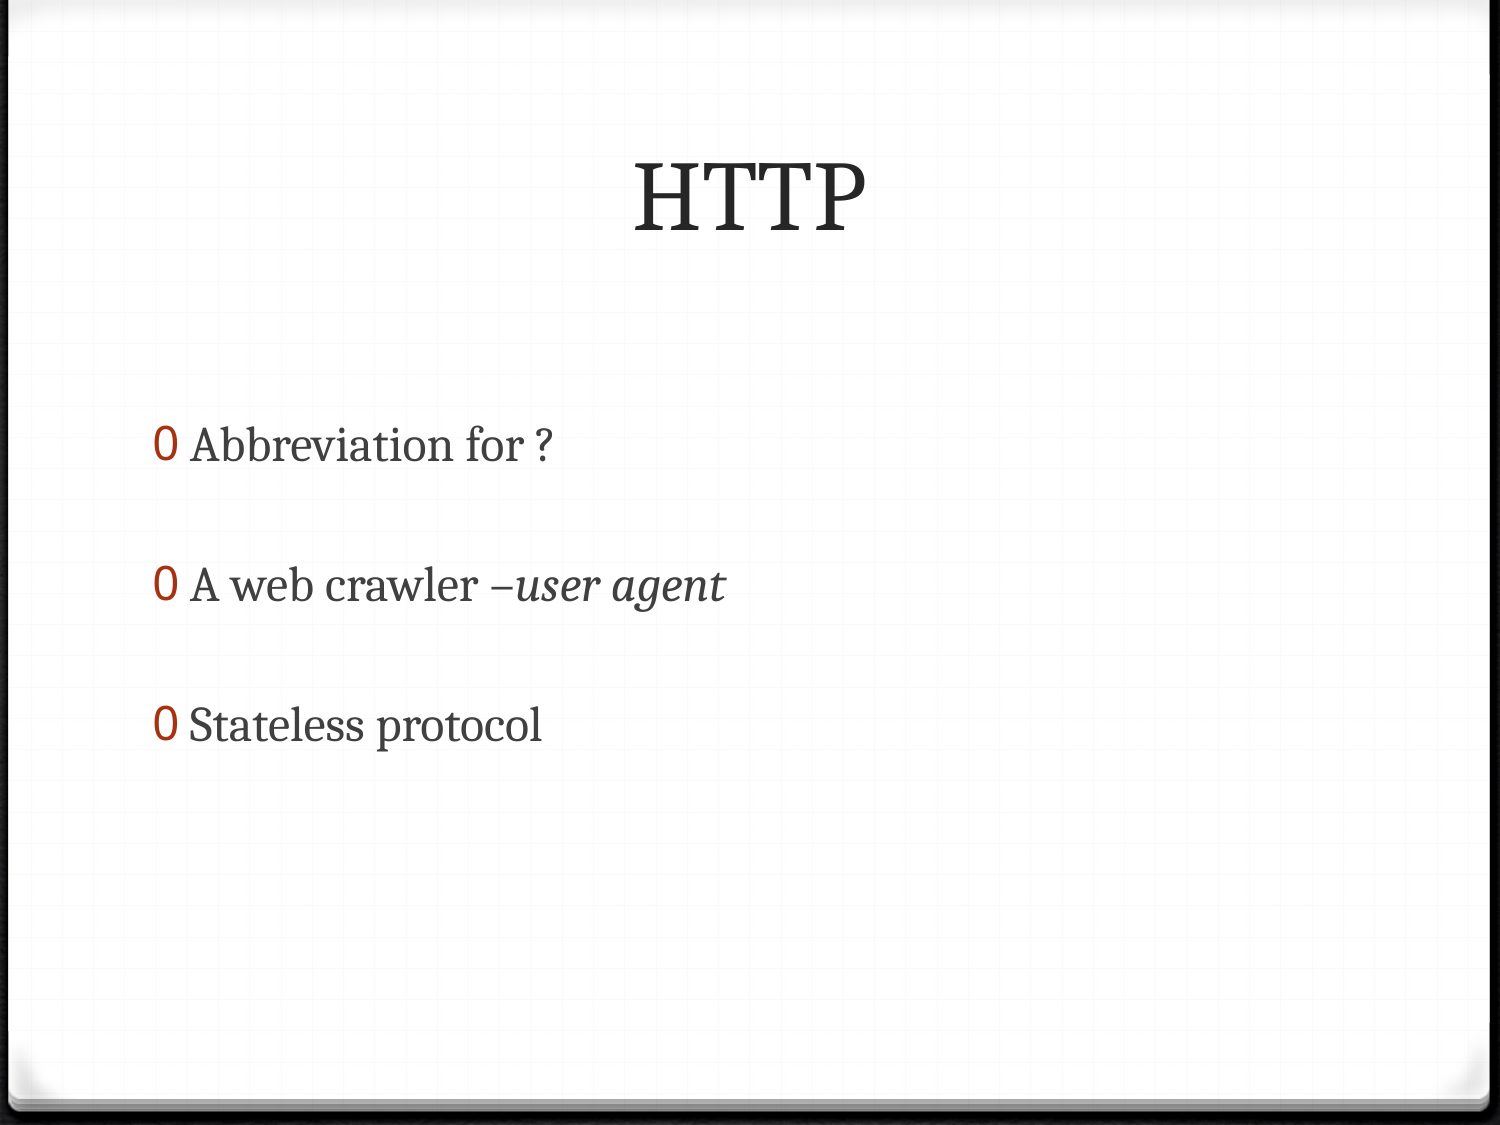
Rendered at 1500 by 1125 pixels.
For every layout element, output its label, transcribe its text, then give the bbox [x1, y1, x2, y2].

title HTTP [90, 71, 1410, 309]
picture [0, 0, 1500, 1125]
list Abbreviation for ? A web crawler –user agent Stateless protocol [137, 334, 1363, 983]
